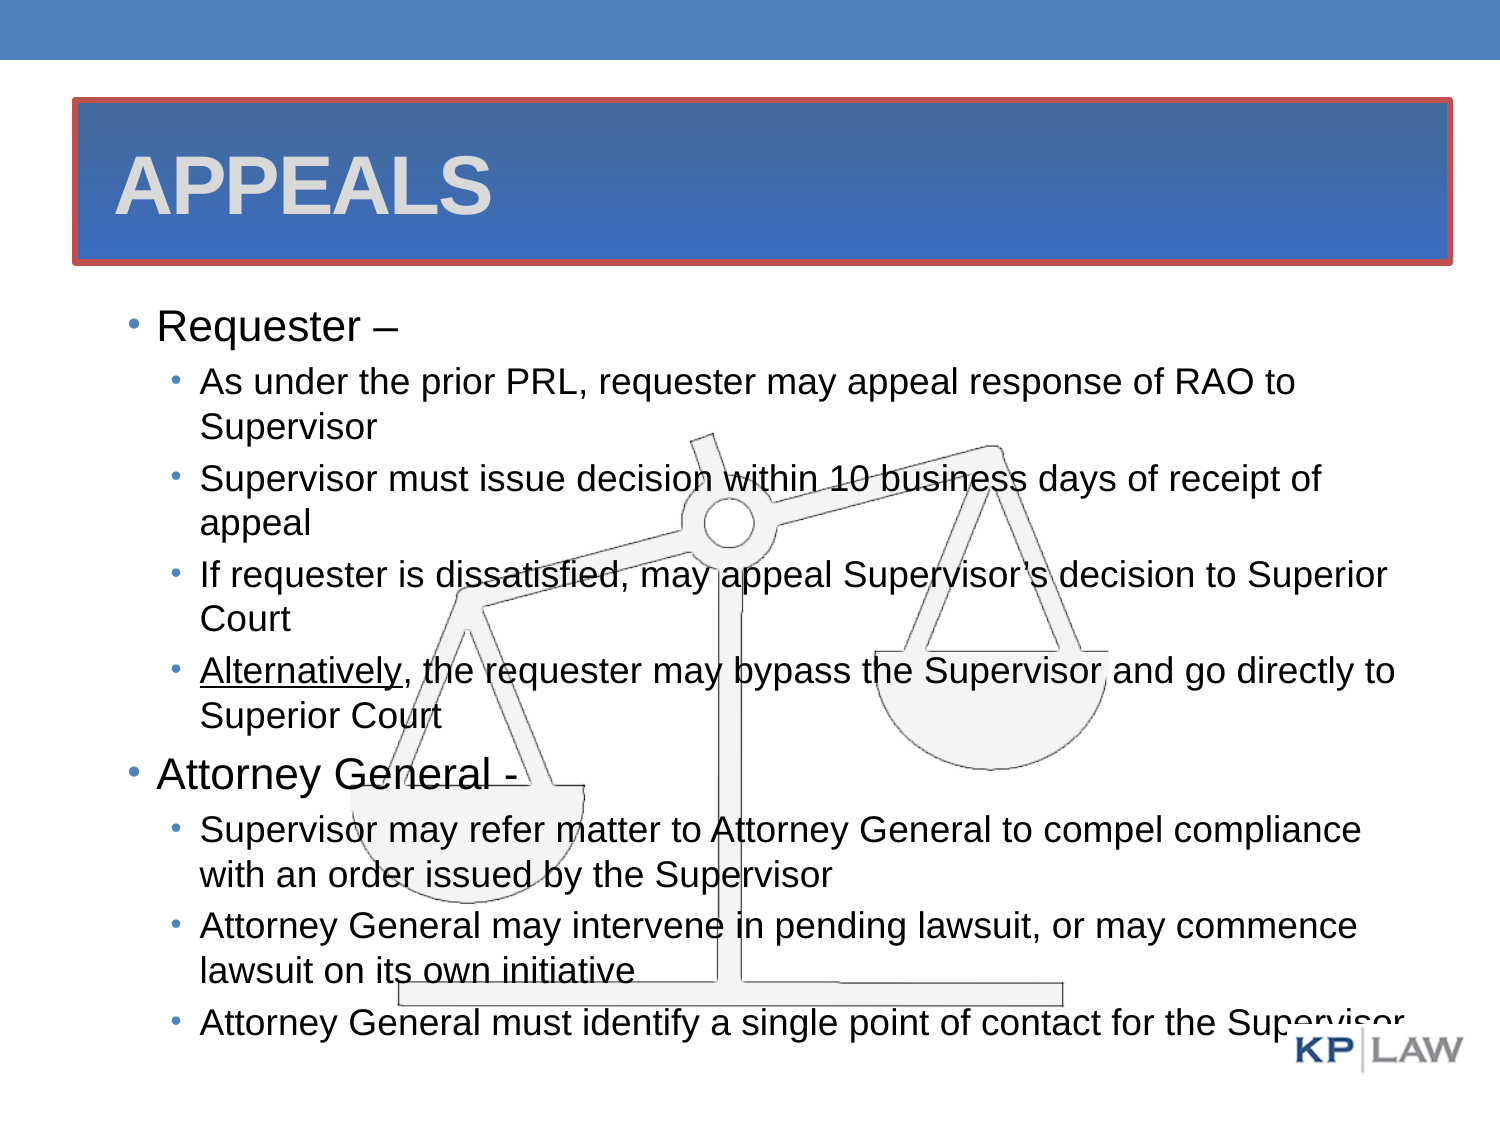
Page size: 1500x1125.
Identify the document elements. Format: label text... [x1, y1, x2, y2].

text_box Appeals [75, 99, 1450, 263]
picture [1287, 1024, 1474, 1076]
picture [349, 424, 1109, 1013]
list Requester – As under the prior PRL, requester may appeal response of RAO to Supervisor Supervisor must issue decision within 10 business days of receipt of appeal If requester is dissatisfied, may appeal Supervisor’s decision to Superior Court Alternatively, the requester may bypass the Supervisor and go directly to Superior Court Attorney General - Supervisor may refer matter to Attorney General to compel compliance with an order issued by the Supervisor Attorney General may intervene in pending lawsuit, or may commence lawsuit on its own initiative Attorney General must identify a single point of contact for the Supervisor [112, 262, 1425, 1063]
